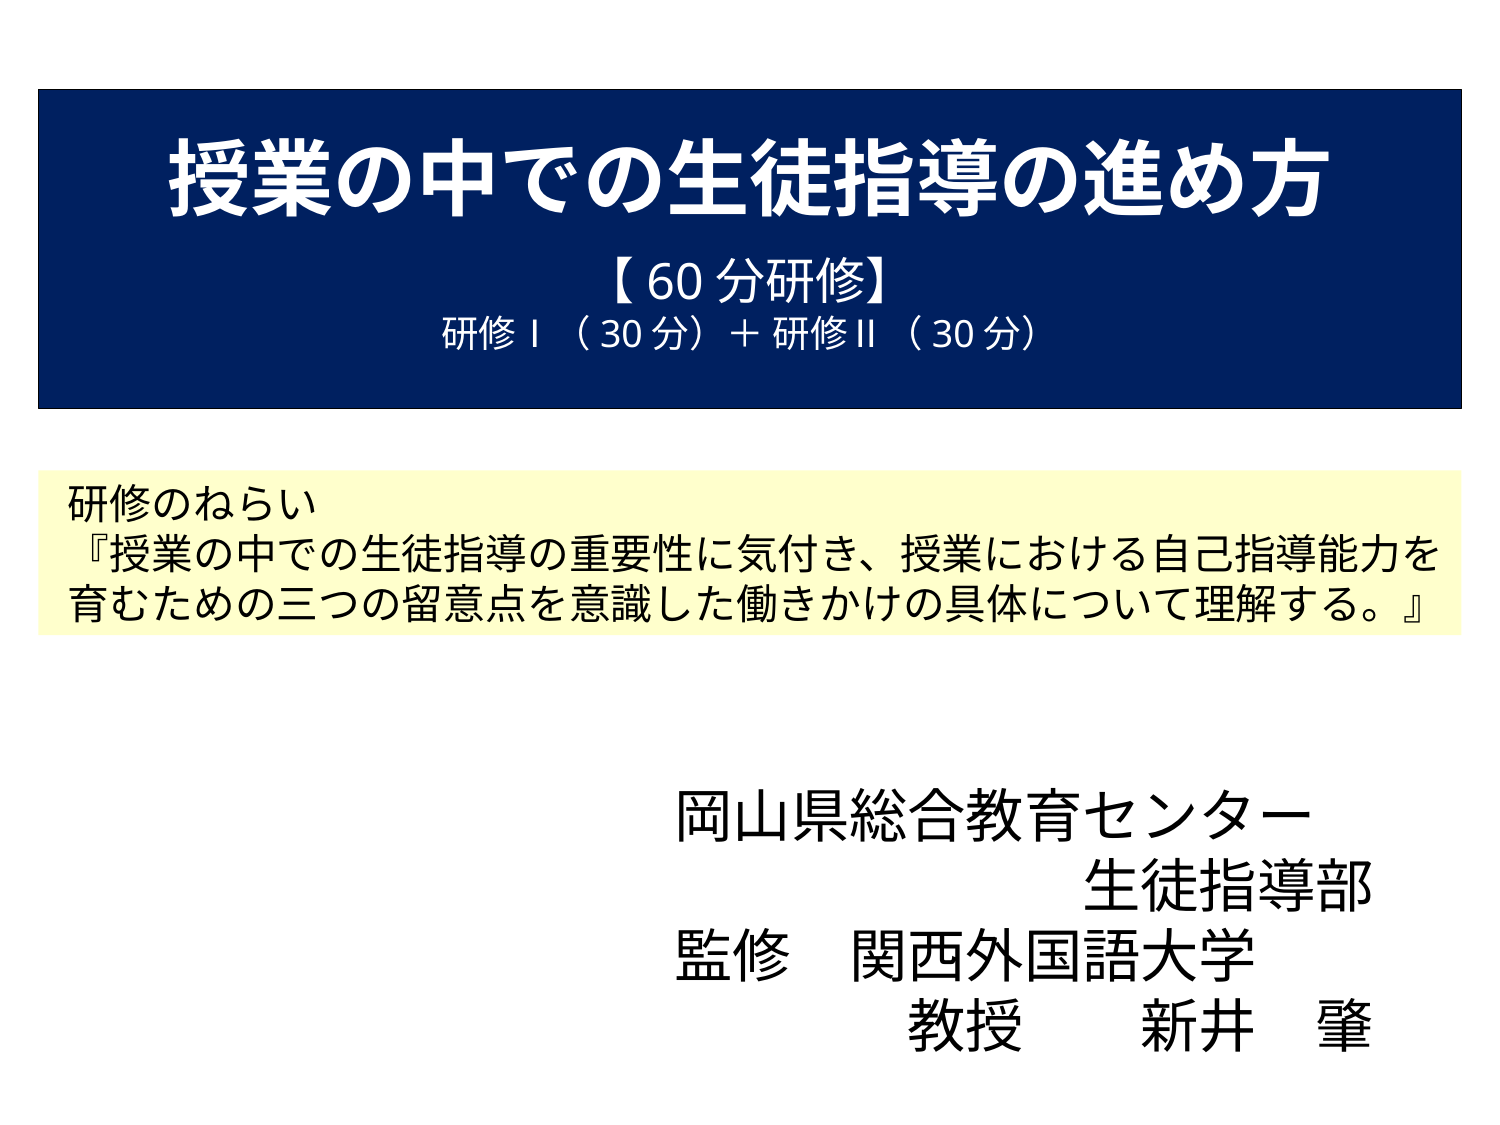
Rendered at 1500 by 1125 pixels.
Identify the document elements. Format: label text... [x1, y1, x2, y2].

text_box 授業の中での生徒指導の進め方 【60分研修】 研修Ⅰ（30分）＋ 研修Ⅱ（30分） [36, 87, 1464, 410]
text_box 研修のねらい 『授業の中での生徒指導の重要性に気付き、授業における自己指導能力を育むための三つの留意点を意識した働きかけの具体について理解する。』 [38, 470, 1462, 636]
text_box 岡山県総合教育センター 生徒指導部 監修 関西外国語大学 教授 新井 肇 [135, 771, 1447, 1067]
